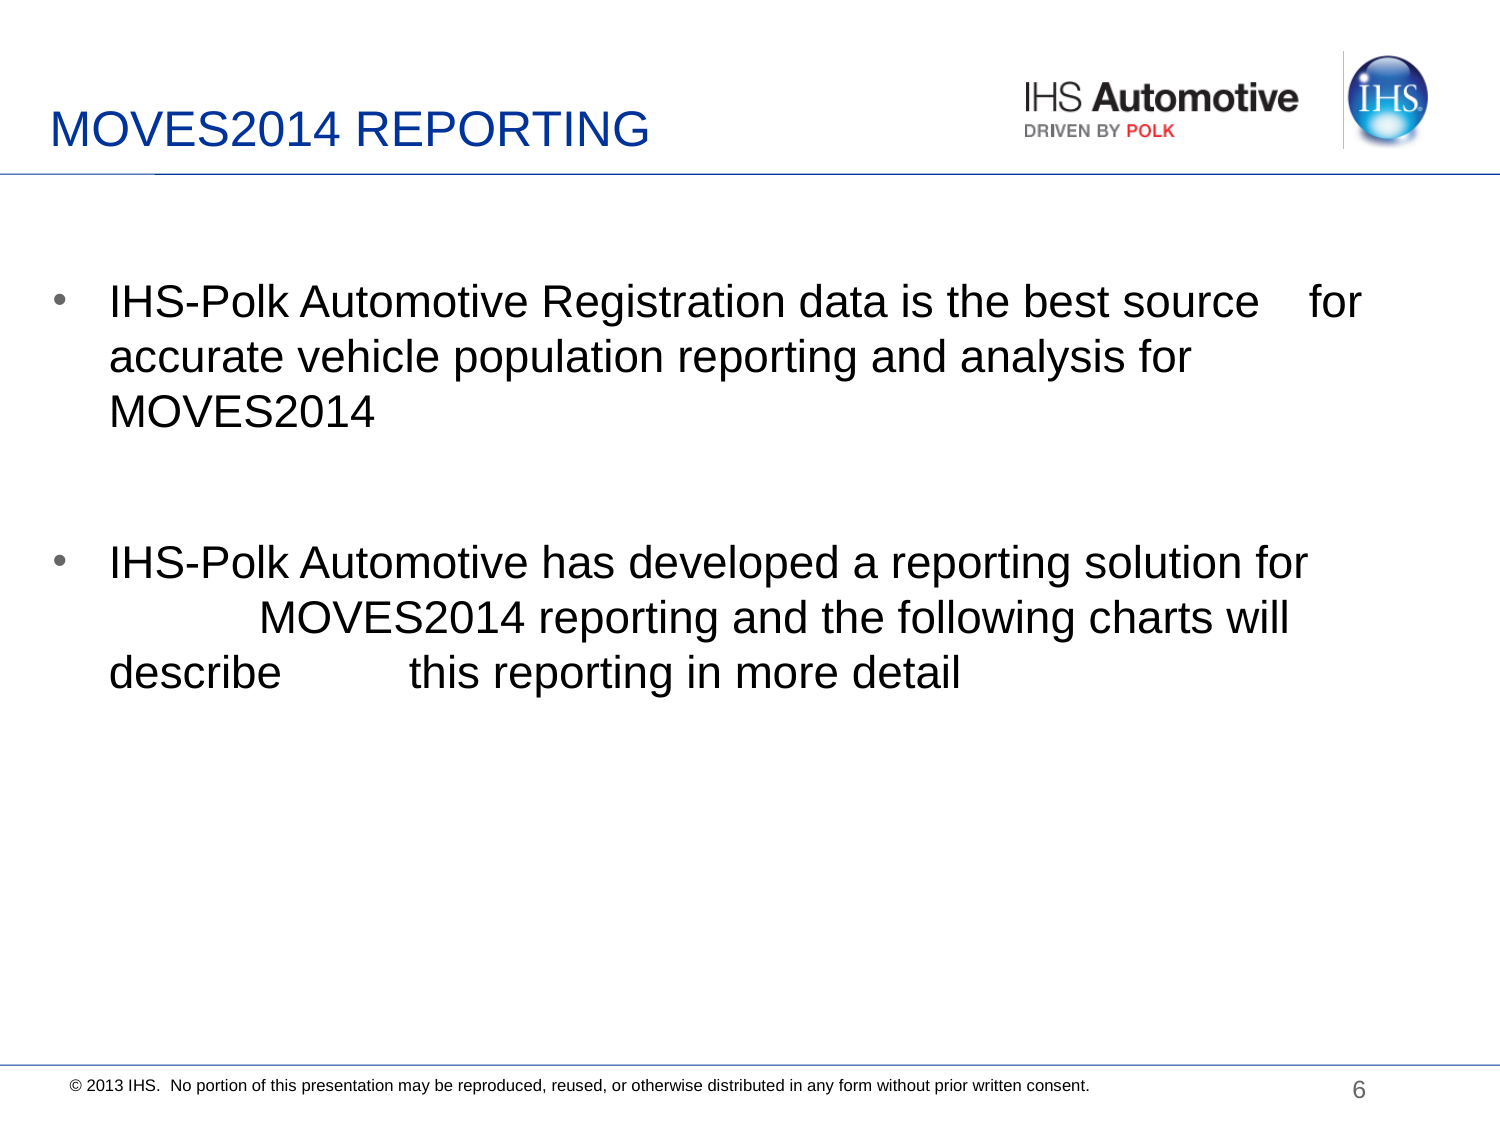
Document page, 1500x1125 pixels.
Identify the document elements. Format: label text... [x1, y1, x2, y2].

slide_number 6 [1337, 1074, 1475, 1112]
title MOVES2014 REPORTING [34, 22, 1277, 164]
list IHS-Polk Automotive Registration data is the best source for accurate vehicle population reporting and analysis for MOVES2014 IHS-Polk Automotive has developed a reporting solution for MOVES2014 reporting and the following charts will describe this reporting in more detail [37, 200, 1463, 1038]
